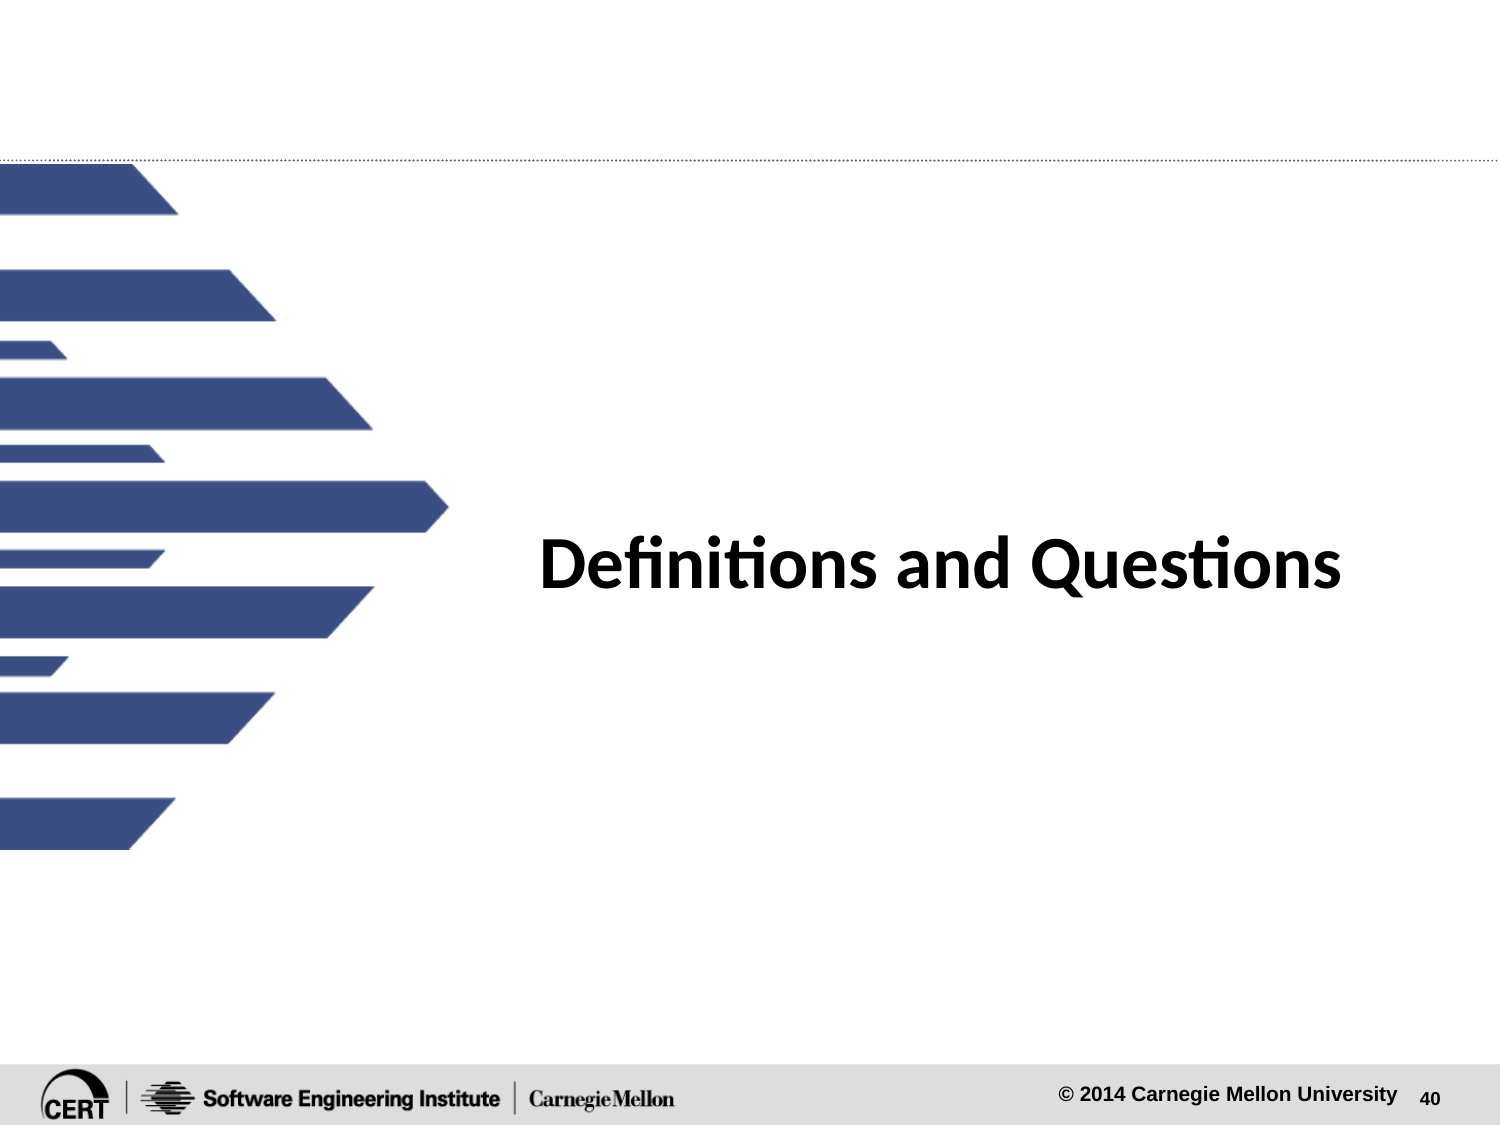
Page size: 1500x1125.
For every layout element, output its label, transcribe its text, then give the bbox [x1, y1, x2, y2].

picture [0, 164, 450, 851]
text_box Definitions and Questions [525, 399, 1475, 717]
picture [24, 1065, 688, 1125]
